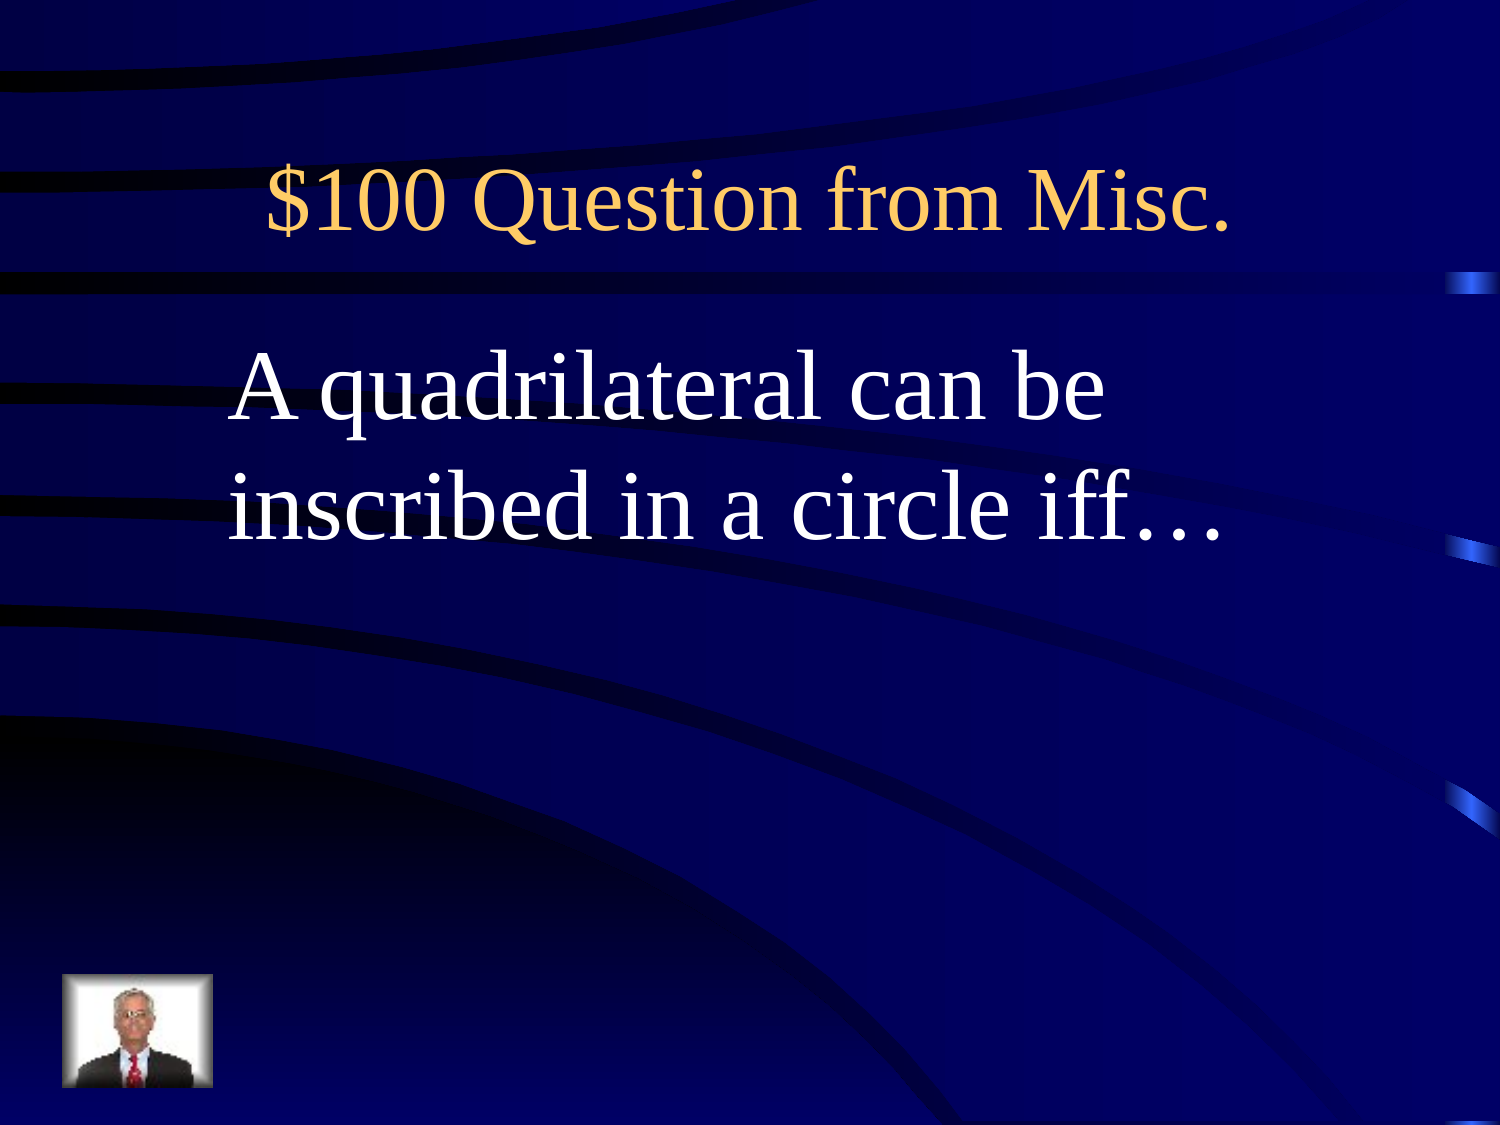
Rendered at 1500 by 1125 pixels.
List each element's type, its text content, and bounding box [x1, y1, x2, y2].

picture [62, 974, 213, 1088]
text_box A quadrilateral can be inscribed in a circle iff… [212, 312, 1265, 568]
title $100 Question from Misc. [112, 99, 1388, 288]
